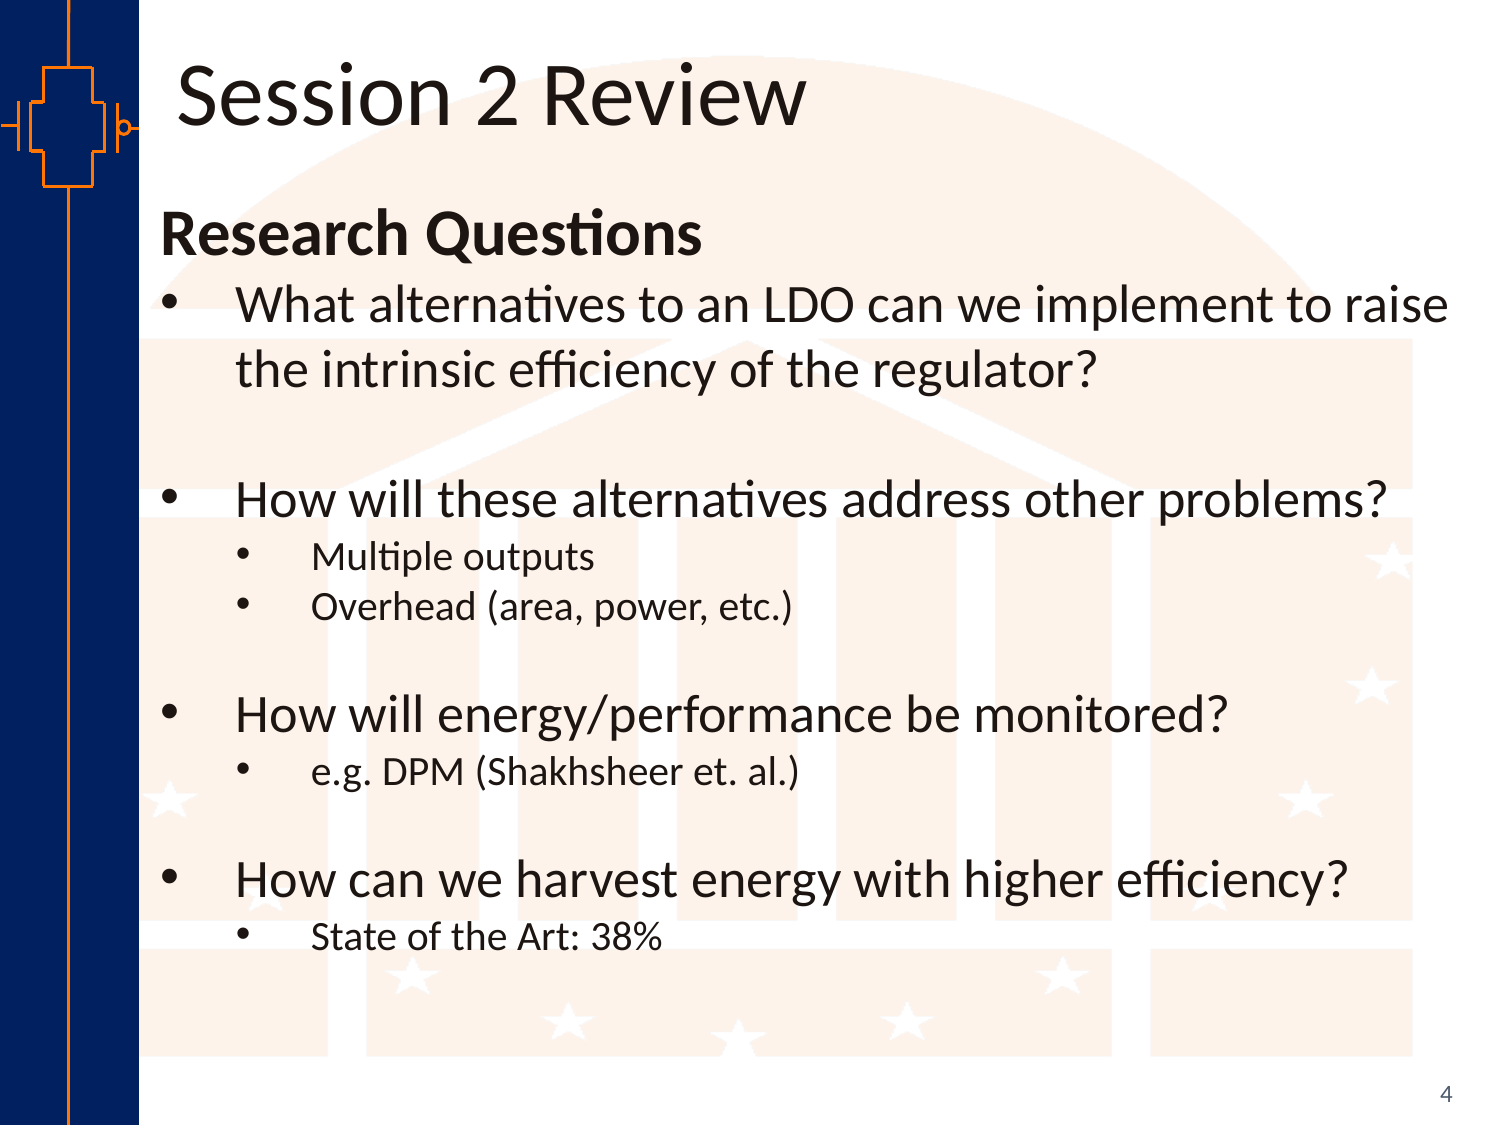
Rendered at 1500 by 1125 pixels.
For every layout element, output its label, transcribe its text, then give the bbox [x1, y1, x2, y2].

slide_number 4 [1425, 1062, 1488, 1123]
text_box Session 2 Review [161, 26, 1500, 261]
text_box Research Questions What alternatives to an LDO can we implement to raise the intrinsic efficiency of the regulator? How will these alternatives address other problems? Multiple outputs Overhead (area, power, etc.) How will energy/performance be monitored? e.g. DPM (Shakhsheer et. al.) How can we harvest energy with higher efficiency? State of the Art: 38% [145, 181, 1485, 1081]
